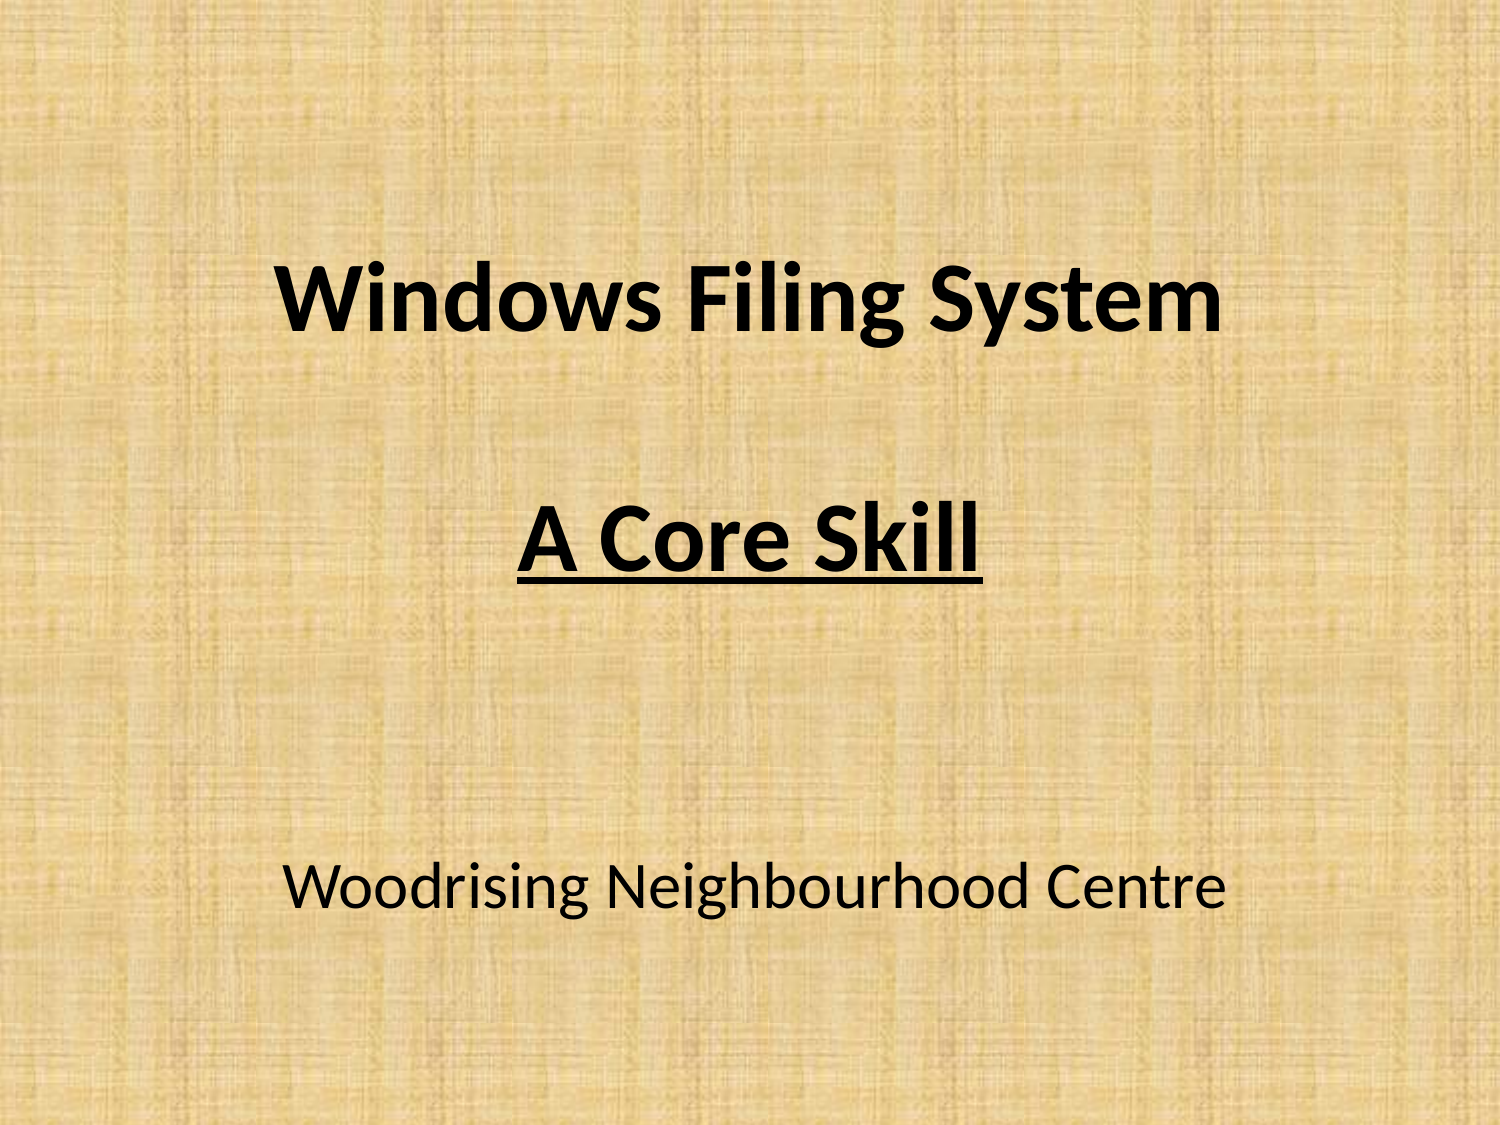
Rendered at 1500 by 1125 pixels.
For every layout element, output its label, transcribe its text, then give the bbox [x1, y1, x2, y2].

picture [0, 0, 1500, 1125]
subtitle Woodrising Neighbourhood Centre [230, 834, 1281, 1039]
title Windows Filing System A Core Skill [112, 231, 1388, 591]
